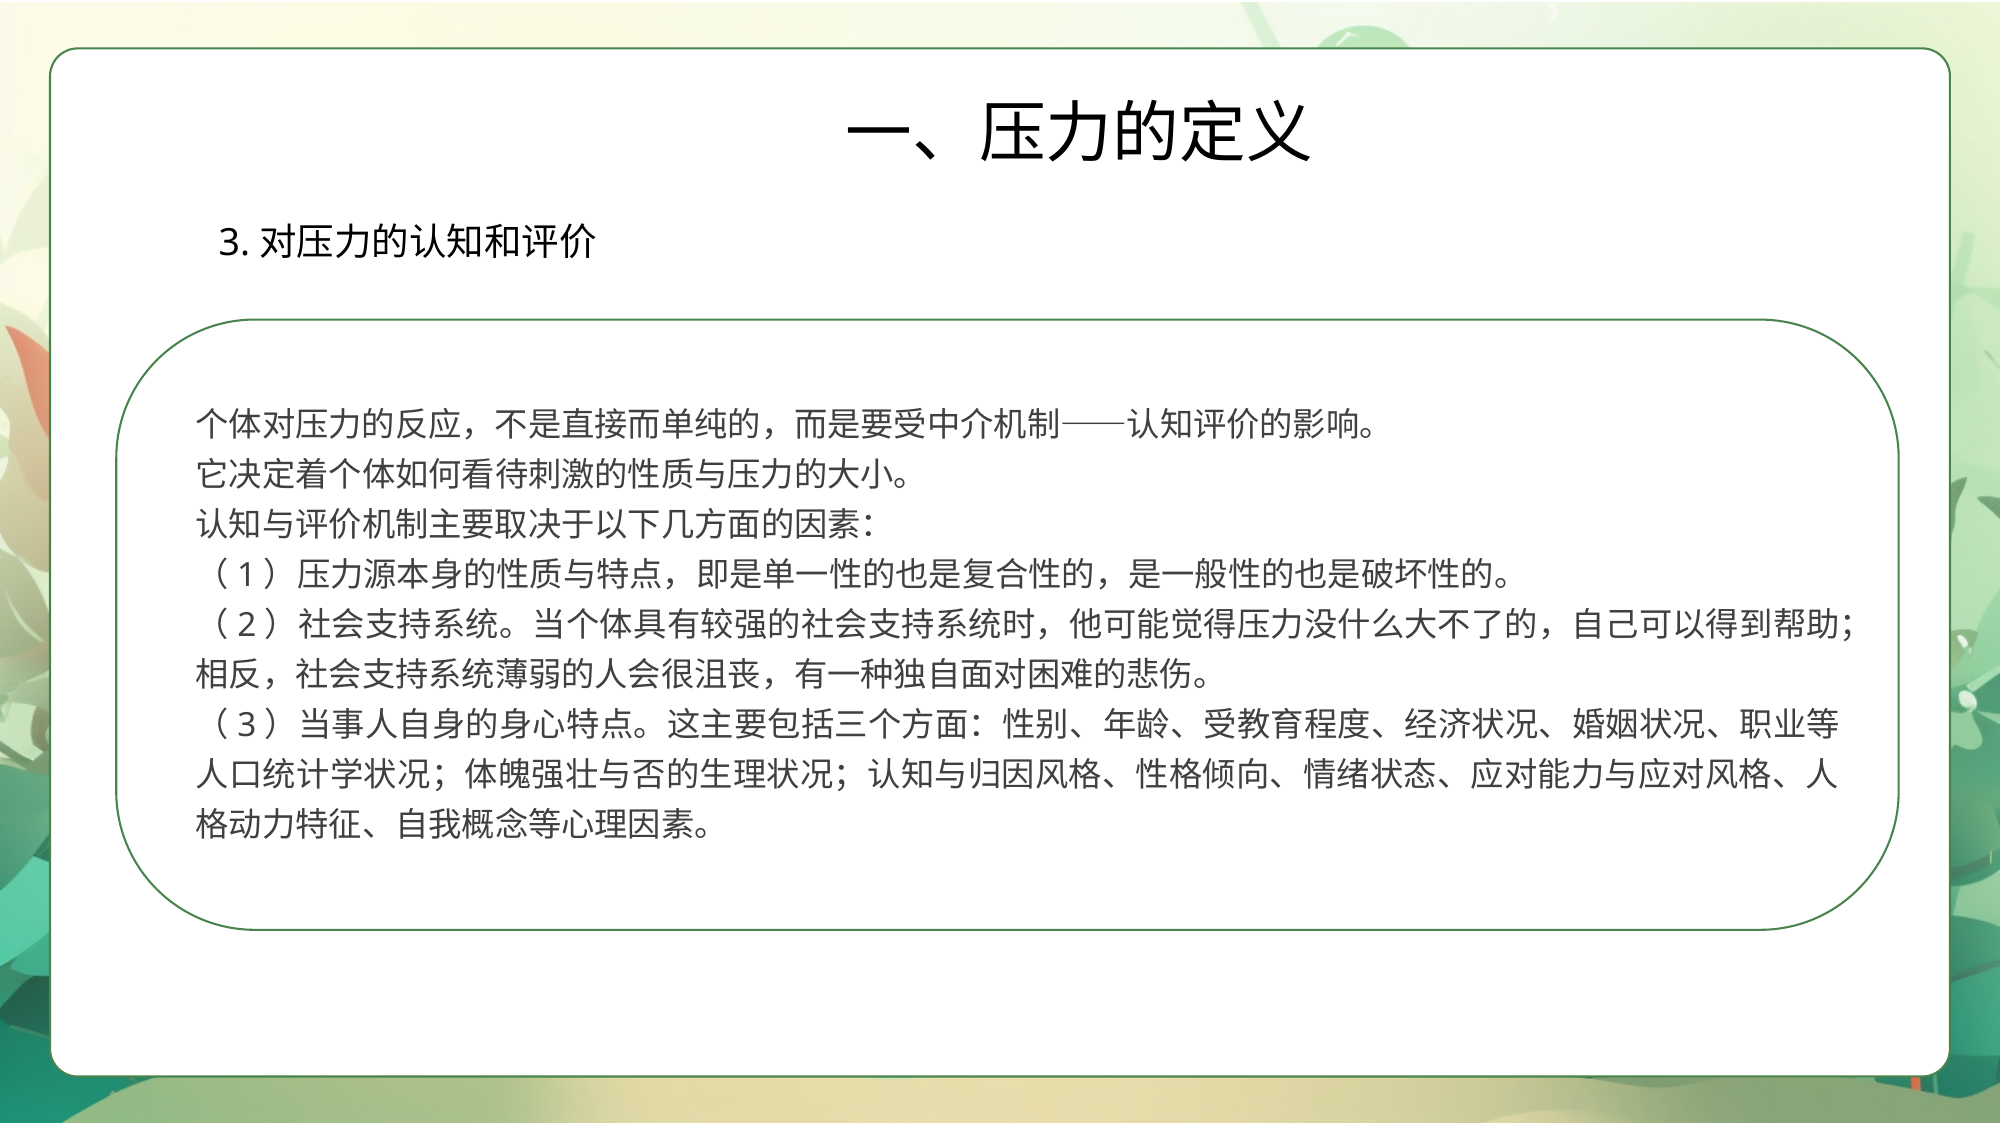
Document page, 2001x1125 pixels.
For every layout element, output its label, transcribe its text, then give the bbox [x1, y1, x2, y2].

text_box [115, 318, 1900, 931]
text_box 一、压力的定义 [459, 82, 1700, 177]
text_box 3.对压力的认知和评价 [203, 210, 708, 271]
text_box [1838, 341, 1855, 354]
picture [0, 2, 2000, 1123]
